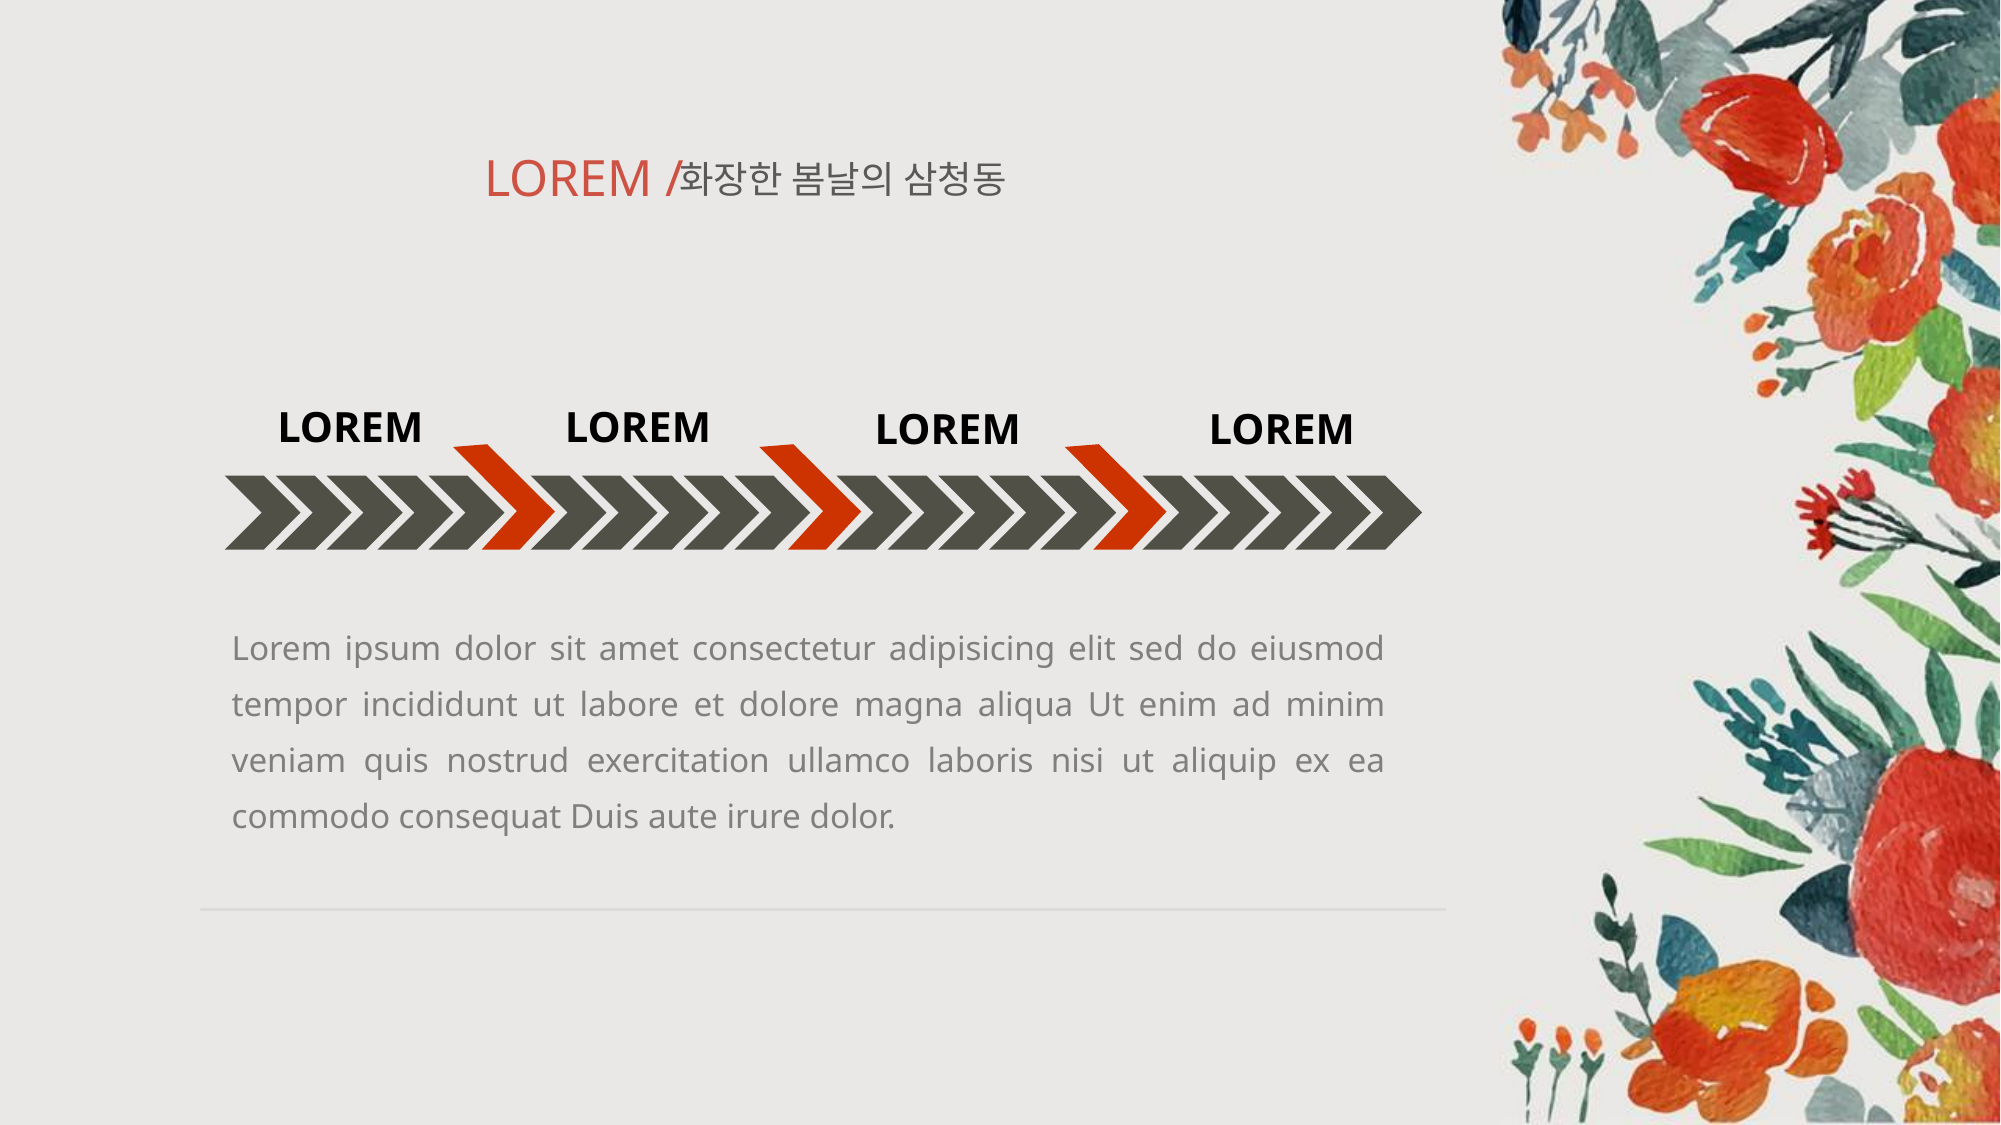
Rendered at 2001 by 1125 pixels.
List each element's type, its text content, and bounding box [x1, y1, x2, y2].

text_box [377, 475, 454, 550]
text_box [1064, 444, 1167, 550]
text_box [938, 475, 1015, 550]
text_box [887, 475, 964, 550]
text_box [1193, 475, 1270, 550]
text_box [632, 475, 709, 550]
text_box [1295, 475, 1372, 550]
text_box [530, 475, 607, 550]
text_box LOREM [234, 365, 466, 461]
text_box [683, 475, 760, 550]
text_box [275, 475, 352, 550]
text_box [466, 444, 555, 550]
picture [0, 0, 2001, 1125]
text_box [1142, 475, 1219, 550]
text_box [224, 475, 301, 550]
text_box LOREM [1166, 359, 1398, 473]
text_box [326, 475, 403, 550]
text_box LOREM [832, 359, 1064, 473]
text_box [759, 444, 862, 550]
text_box [581, 475, 658, 550]
text_box [734, 475, 811, 550]
text_box [989, 475, 1066, 550]
text_box 화장한 봄날의 삼청동 [664, 148, 1118, 209]
text_box [1244, 475, 1321, 550]
text_box LOREM / [469, 139, 762, 215]
text_box Lorem ipsum dolor sit amet consectetur adipisicing elit sed do eiusmod tempor incididunt ut labore et dolore magna aliqua Ut enim ad minim veniam quis nostrud exercitation ullamco laboris nisi ut aliquip ex ea commodo consequat Duis aute irure dolor. [216, 574, 1402, 872]
text_box [836, 475, 913, 550]
text_box [428, 475, 505, 550]
text_box [1346, 475, 1423, 550]
text_box [1040, 475, 1117, 550]
text_box LOREM [522, 365, 754, 461]
